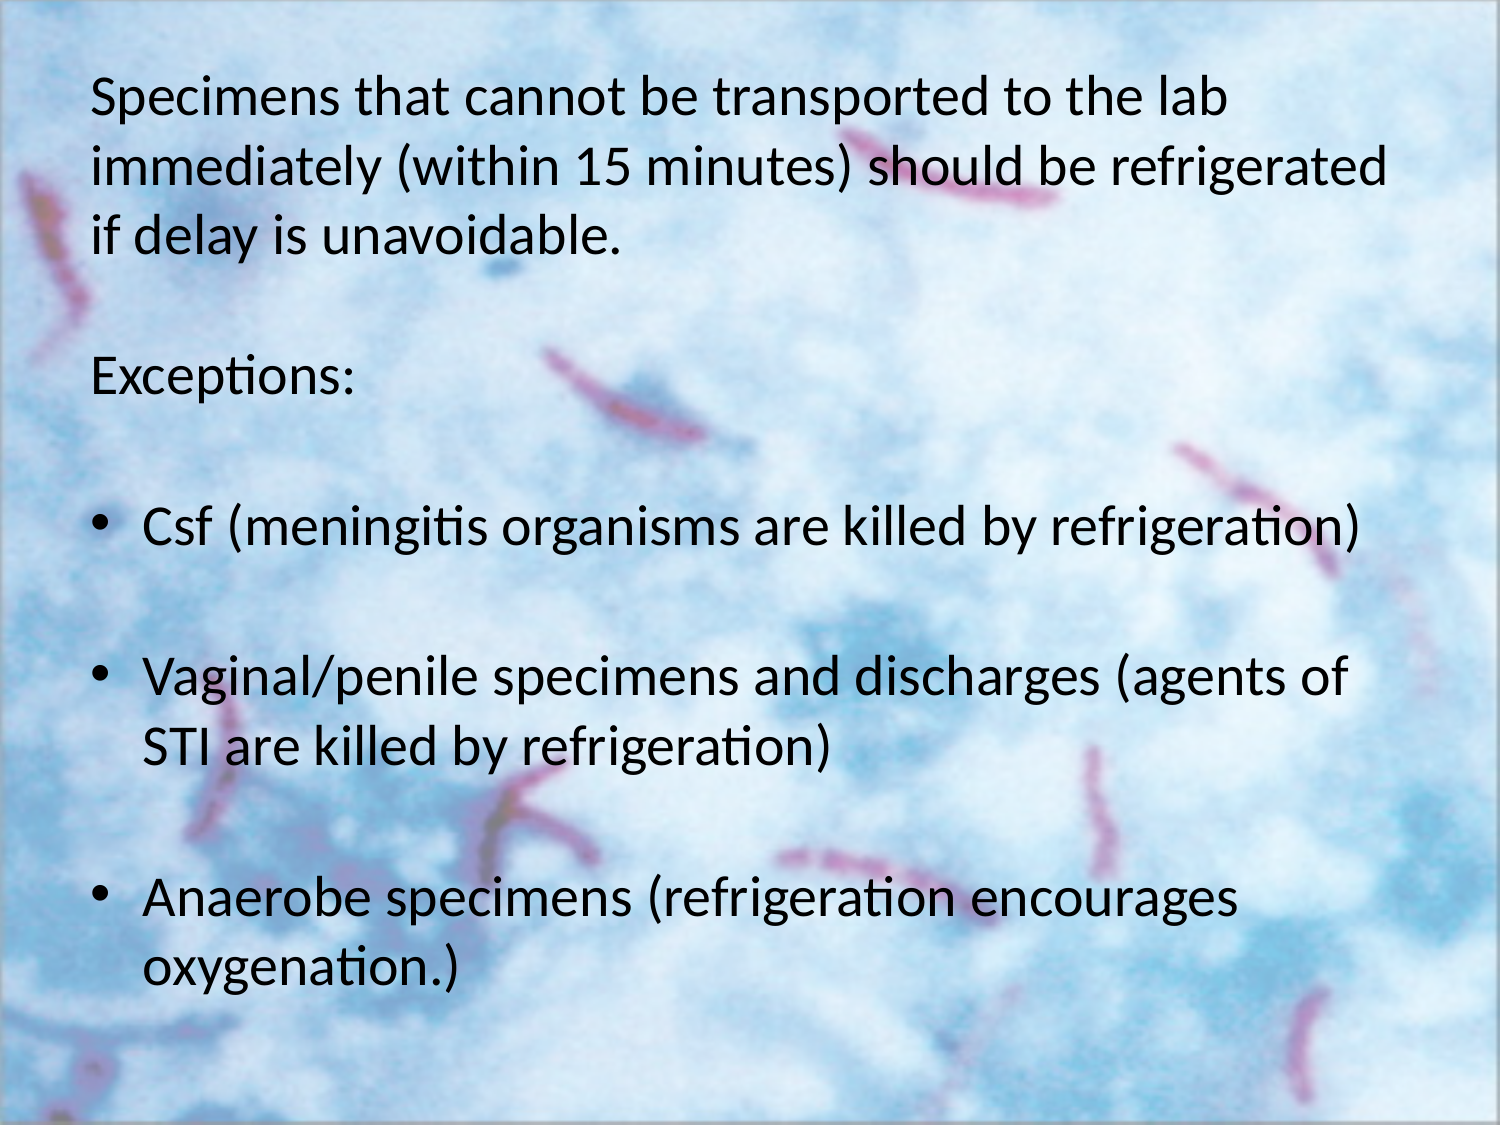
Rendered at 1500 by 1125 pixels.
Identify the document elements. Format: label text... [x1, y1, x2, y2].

list Specimens that cannot be transported to the lab immediately (within 15 minutes) should be refrigerated if delay is unavoidable. Exceptions: Csf (meningitis organisms are killed by refrigeration) Vaginal/penile specimens and discharges (agents of STI are killed by refrigeration) Anaerobe specimens (refrigeration encourages oxygenation.) [75, 50, 1425, 1005]
